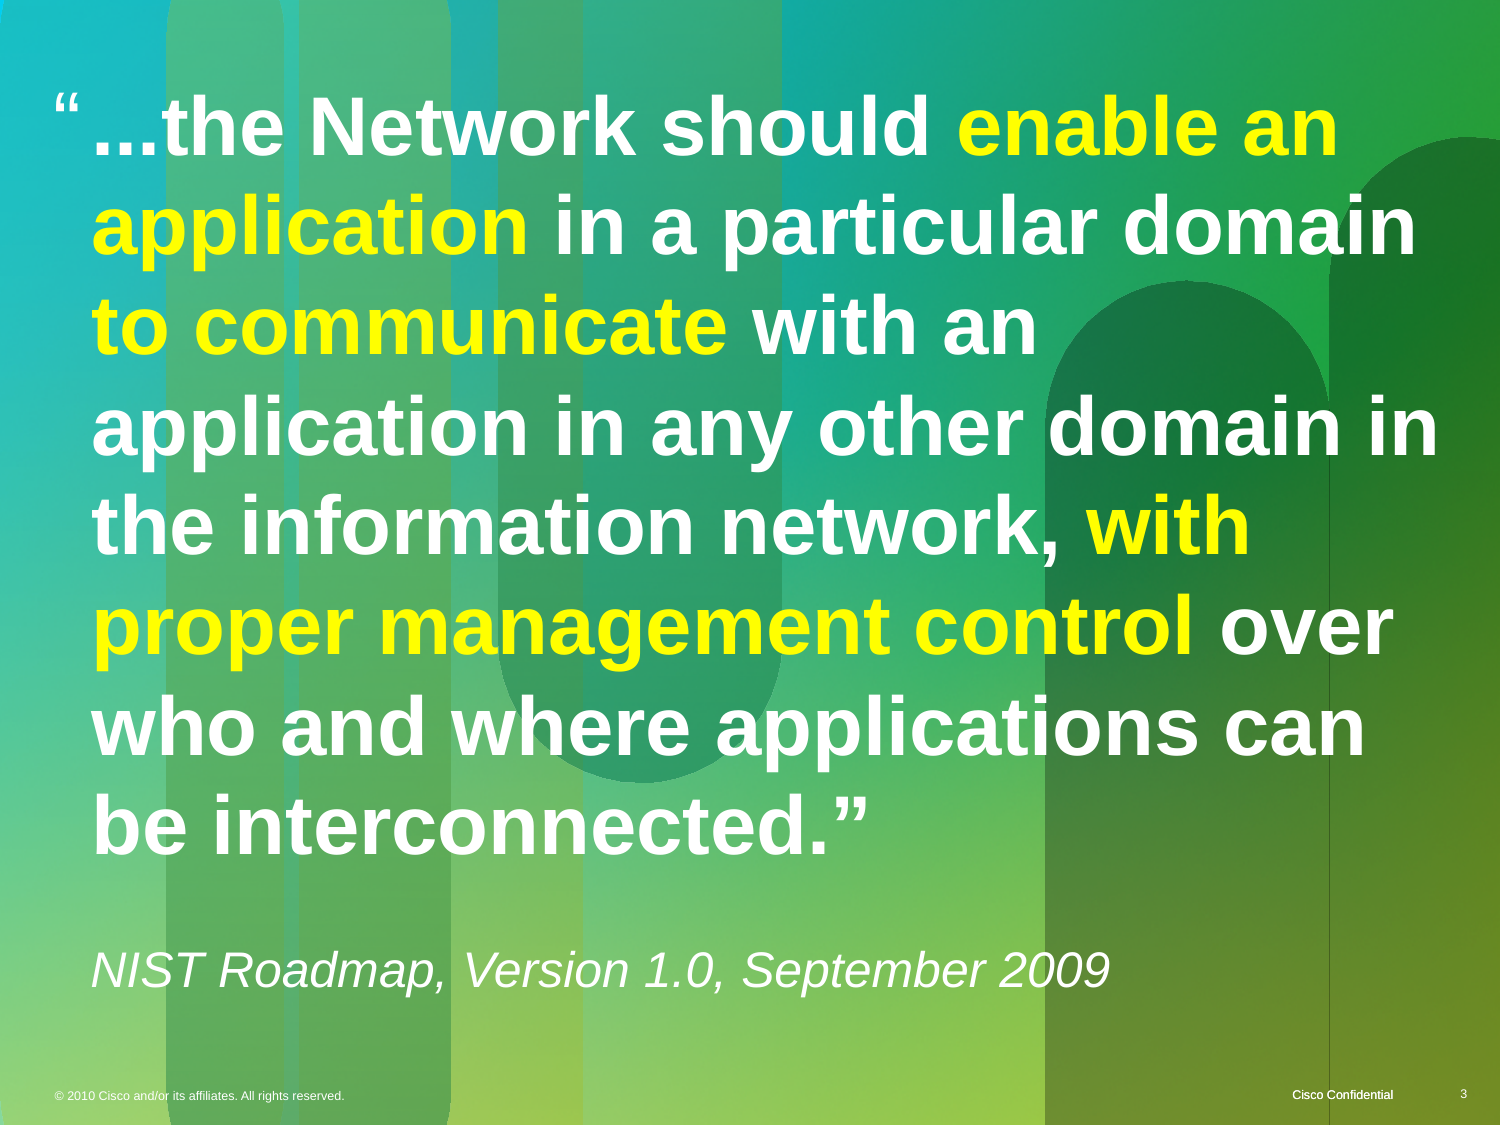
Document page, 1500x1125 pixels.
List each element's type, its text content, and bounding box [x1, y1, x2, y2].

list NIST Roadmap, Version 1.0, September 2009 [75, 929, 1483, 1031]
picture [0, 1106, 4, 1125]
picture [0, 0, 4, 23]
picture [583, 0, 1500, 1125]
title ...the Network should enable an application in a particular domain to communicate with an application in any other domain in the information network, with proper management control over who and where applications can be interconnected.” [38, 79, 1476, 880]
